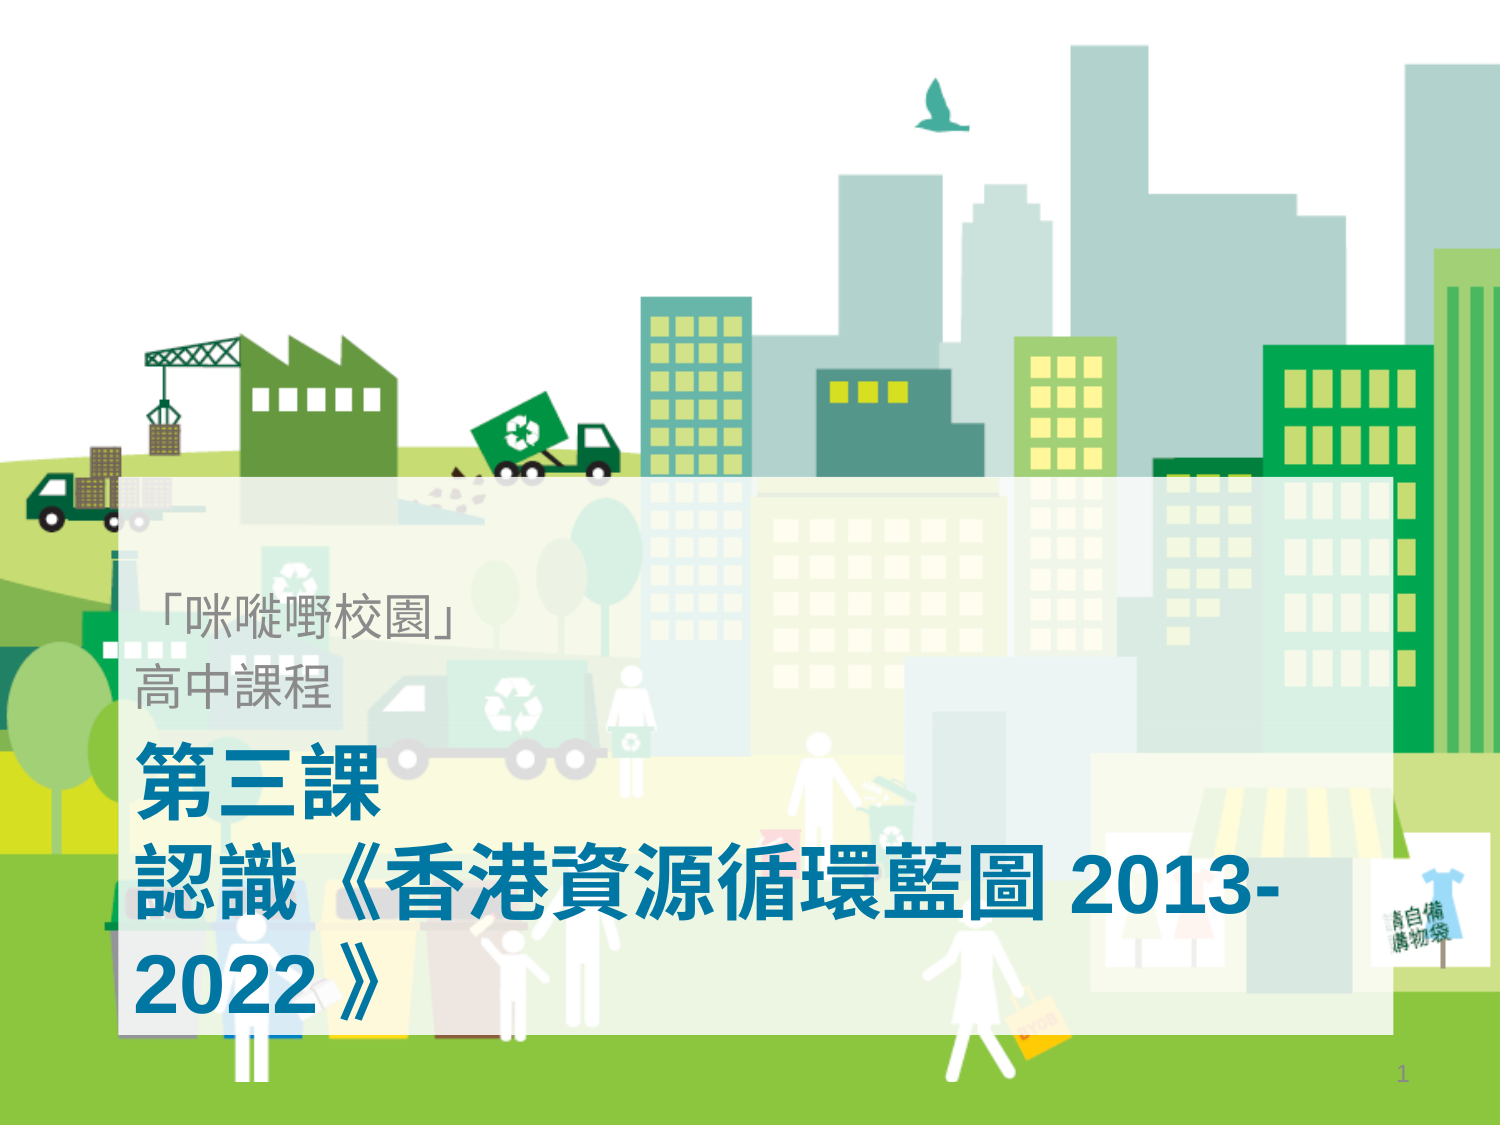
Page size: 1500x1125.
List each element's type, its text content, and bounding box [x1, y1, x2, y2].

title 第三課 認識《香港資源循環藍圖2013-2022》 [118, 724, 1394, 1036]
slide_number 1 [1074, 1042, 1425, 1103]
list 「咪嘥嘢校園」 高中課程 [118, 476, 1394, 724]
picture [0, 35, 1500, 1125]
